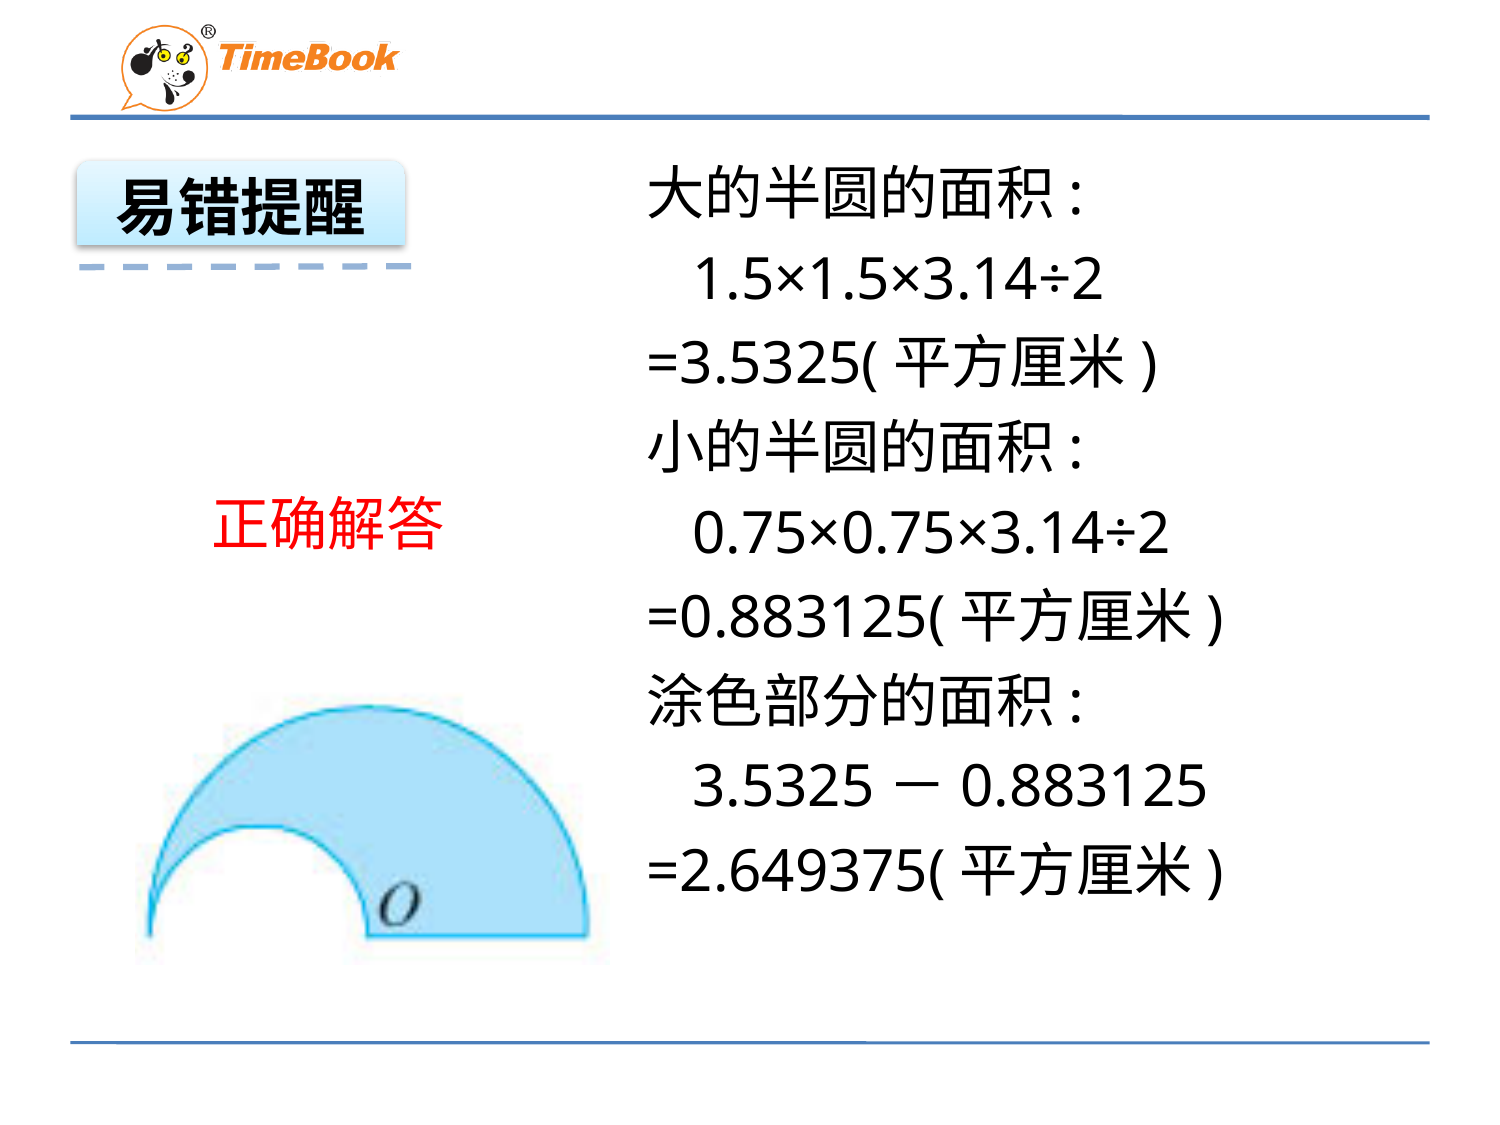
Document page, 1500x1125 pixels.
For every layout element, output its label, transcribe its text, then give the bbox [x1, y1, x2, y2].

text_box 正确解答 [196, 479, 460, 565]
text_box 大的半圆的面积: 1.5×1.5×3.14÷2 =3.5325(平方厘米) 小的半圆的面积: 0.75×0.75×3.14÷2 =0.883125(平方厘米) 涂色部分的面积: 3.5325－0.883125 =2.649375(平方厘米) [631, 149, 1306, 911]
picture [118, 22, 408, 113]
picture [135, 680, 610, 965]
text_box 易错提醒 [75, 160, 406, 247]
